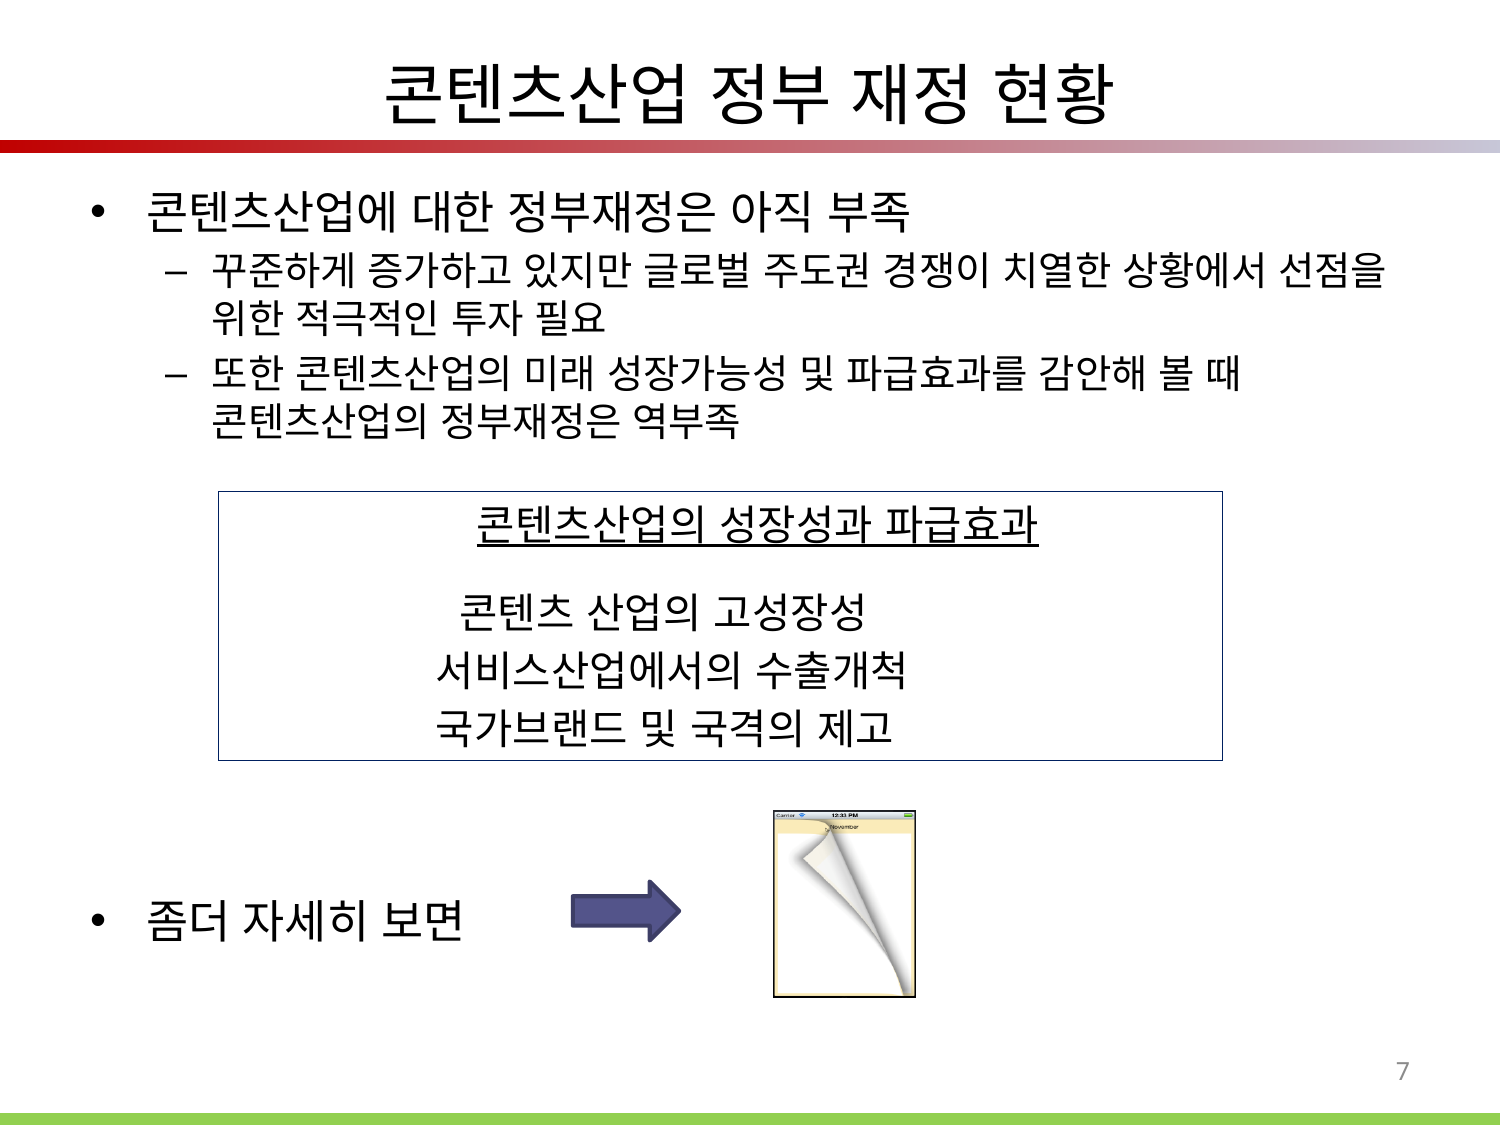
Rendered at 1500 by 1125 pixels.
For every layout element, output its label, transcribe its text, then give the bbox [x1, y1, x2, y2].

text_box 콘텐츠산업의 성장성과 파급효과 콘텐츠 산업의 고성장성 서비스산업에서의 수출개척 국가브랜드 및 국격의 제고 [218, 491, 1223, 761]
title 콘텐츠산업 정부 재정 현황 [74, 75, 1426, 141]
list 콘텐츠산업에 대한 정부재정은 아직 부족 꾸준하게 증가하고 있지만 글로벌 주도권 경쟁이 치열한 상황에서 선점을 위한 적극적인 투자 필요 또한 콘텐츠산업의 미래 성장가능성 및 파급효과를 감안해 볼 때 콘텐츠산업의 정부재정은 역부족 좀더 자세히 보면 [74, 175, 1426, 1032]
slide_number 7 [1074, 1042, 1425, 1103]
text_box [0, 0, 1500, 75]
picture [773, 810, 916, 999]
text_box [570, 879, 682, 943]
